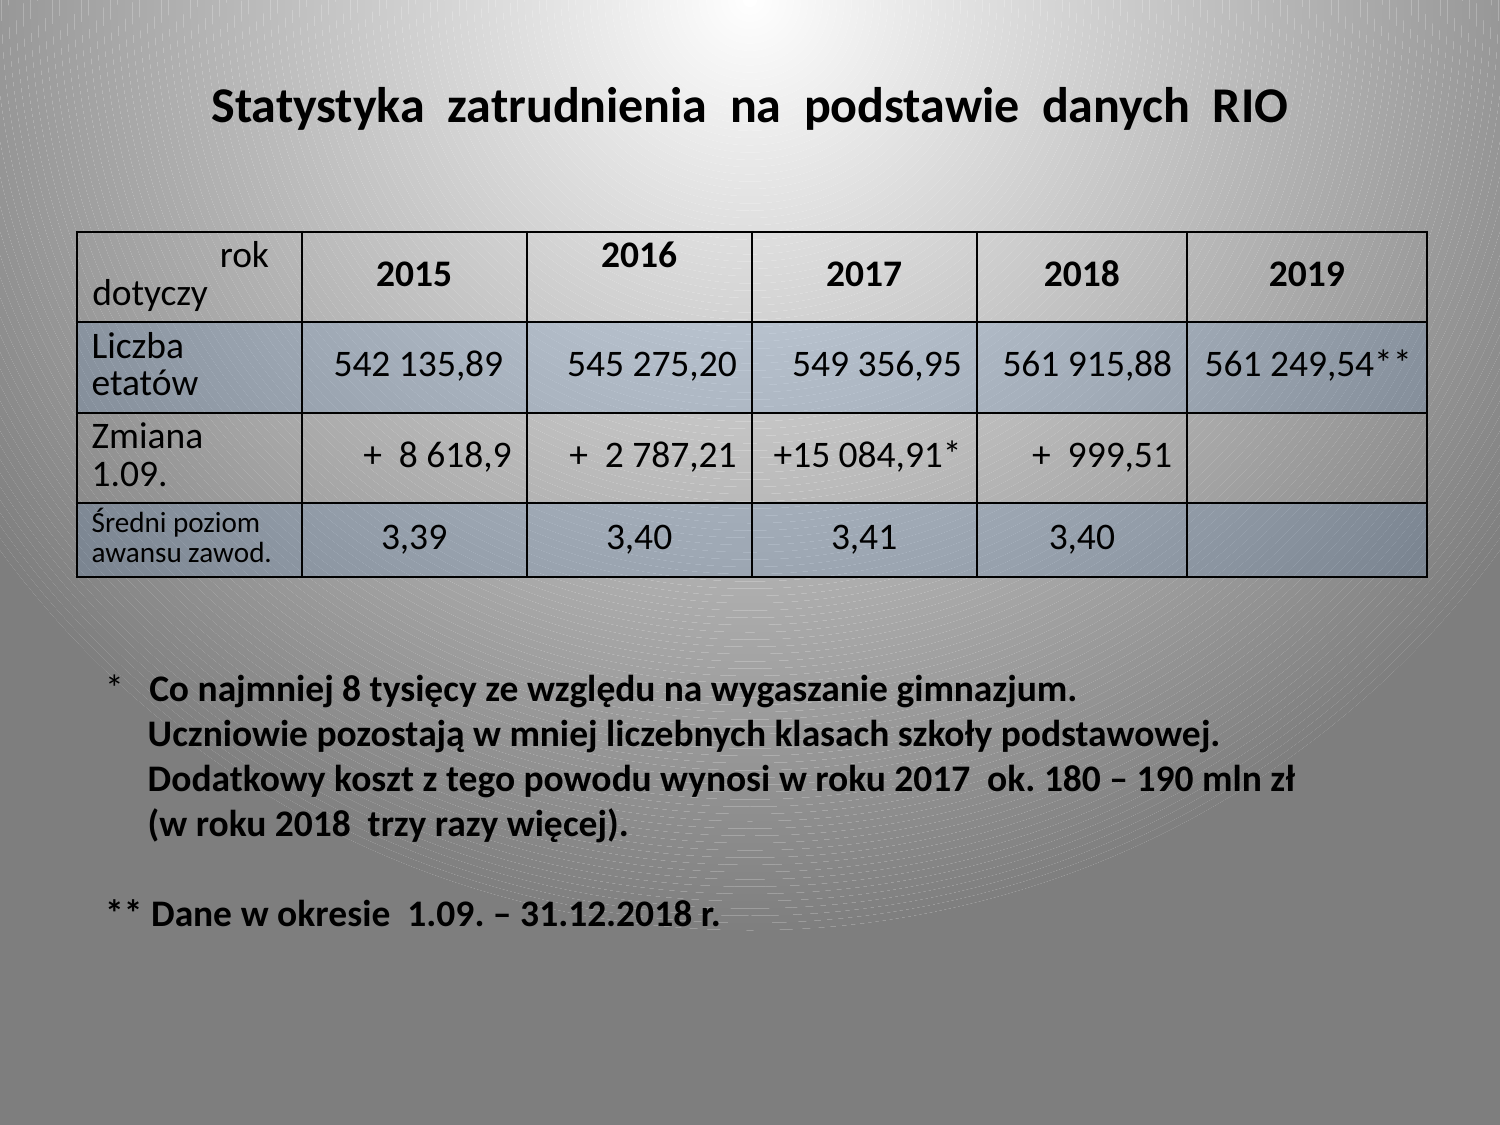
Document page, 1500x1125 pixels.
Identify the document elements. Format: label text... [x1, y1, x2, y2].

title Statystyka zatrudnienia na podstawie danych RIO [75, 45, 1425, 161]
table_cell [1188, 504, 1426, 576]
table_cell + 2 787,21 [528, 414, 751, 502]
table_header 2018 [978, 233, 1186, 321]
text_box * Co najmniej 8 tysięcy ze względu na wygaszanie gimnazjum. Uczniowie pozostają w mniej liczebnych klasach szkoły podstawowej. Dodatkowy koszt z tego powodu wynosi w roku 2017 ok. 180 – 190 mln zł (w roku 2018 trzy razy więcej). ** Dane w okresie 1.09. – 31.12.2018 r. [90, 656, 1426, 942]
table_cell Liczba etatów [78, 338, 301, 412]
table_cell 3,39 [303, 504, 526, 576]
table_cell Średni poziom awansu zawod. [78, 504, 301, 576]
table_cell 542 135,89 [303, 323, 526, 412]
table_cell 561 249,54** [1188, 323, 1426, 412]
table_cell 549 356,95 [753, 323, 976, 412]
table_header rok dotyczy [77, 232, 302, 338]
table_cell 3,41 [753, 504, 976, 576]
table_header 2015 [303, 233, 526, 321]
table_cell 561 915,88 [978, 323, 1186, 412]
table_cell Zmiana 1.09. [78, 414, 301, 502]
table_header 2019 [1188, 233, 1426, 321]
table_header 2017 [753, 233, 976, 321]
table_cell + 999,51 [978, 414, 1186, 502]
table_cell + 8 618,9 [303, 414, 526, 502]
table_cell 545 275,20 [528, 323, 751, 412]
table_cell [1188, 414, 1426, 502]
table_header 2016 [528, 233, 751, 321]
table_cell 3,40 [978, 504, 1186, 576]
table_cell +15 084,91* [753, 414, 976, 502]
table_cell 3,40 [528, 504, 751, 576]
